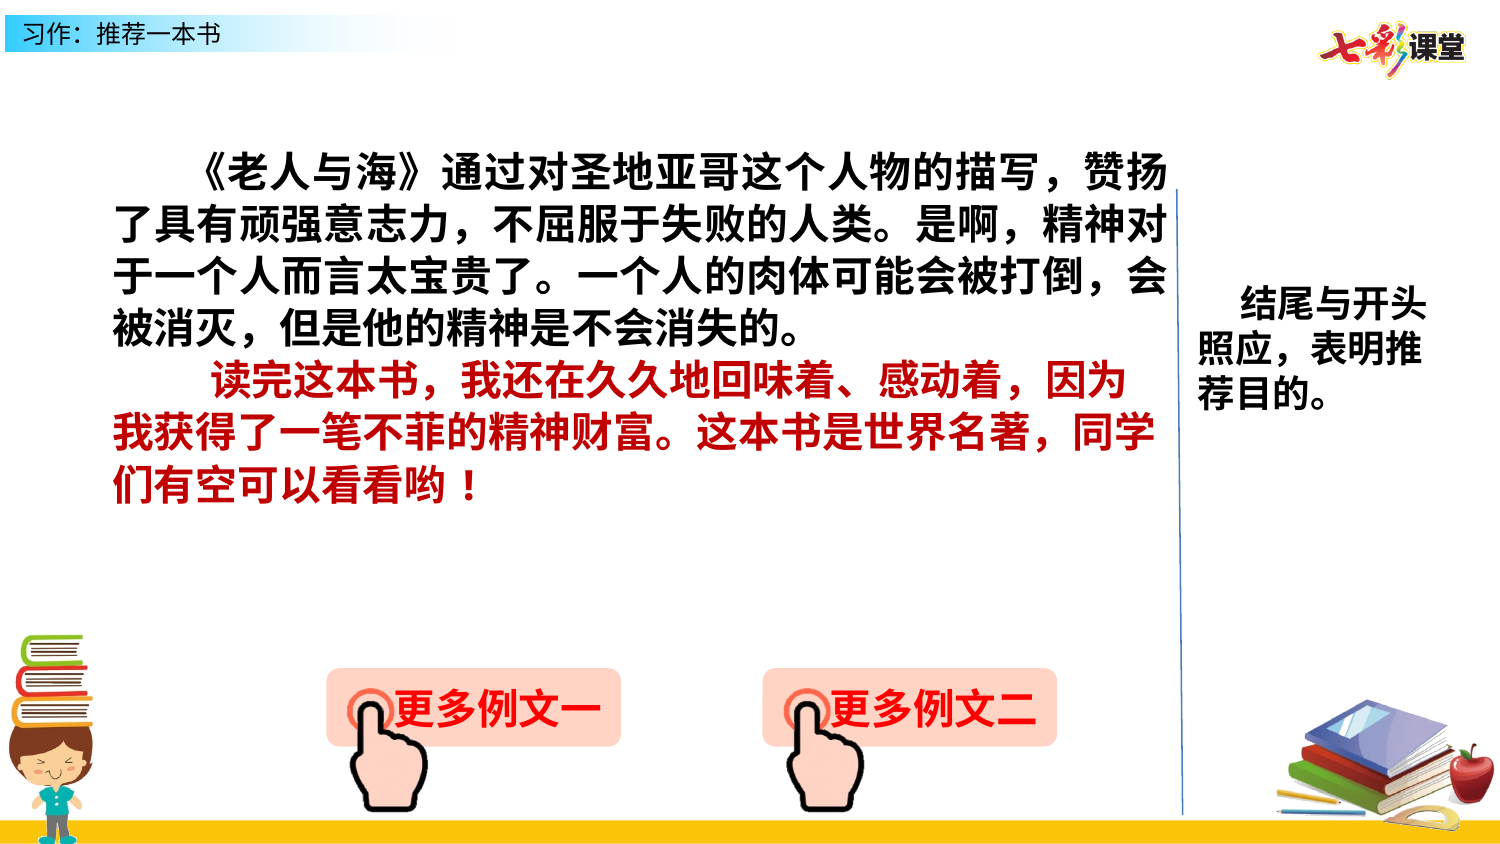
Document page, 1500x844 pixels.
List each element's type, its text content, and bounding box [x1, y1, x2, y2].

picture [1227, 662, 1500, 844]
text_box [313, 667, 622, 816]
text_box 《老人与海》通过对圣地亚哥这个人物的描写，赞扬了具有顽强意志力，不屈服于失败的人类。是啊，精神对于一个人而言太宝贵了。一个人的肉体可能会被打倒，会被消灭，但是他的精神是不会消失的。 读完这本书，我还在久久地回味着、感动着，因为我获得了一笔不菲的精神财富。这本书是世界名著，同学们有空可以看看哟! [101, 138, 1180, 564]
picture [0, 616, 167, 844]
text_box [749, 667, 1058, 816]
text_box 结尾与开头照应，表明推荐目的。 [1182, 138, 1465, 468]
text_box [1176, 188, 1183, 816]
picture [1316, 20, 1468, 80]
